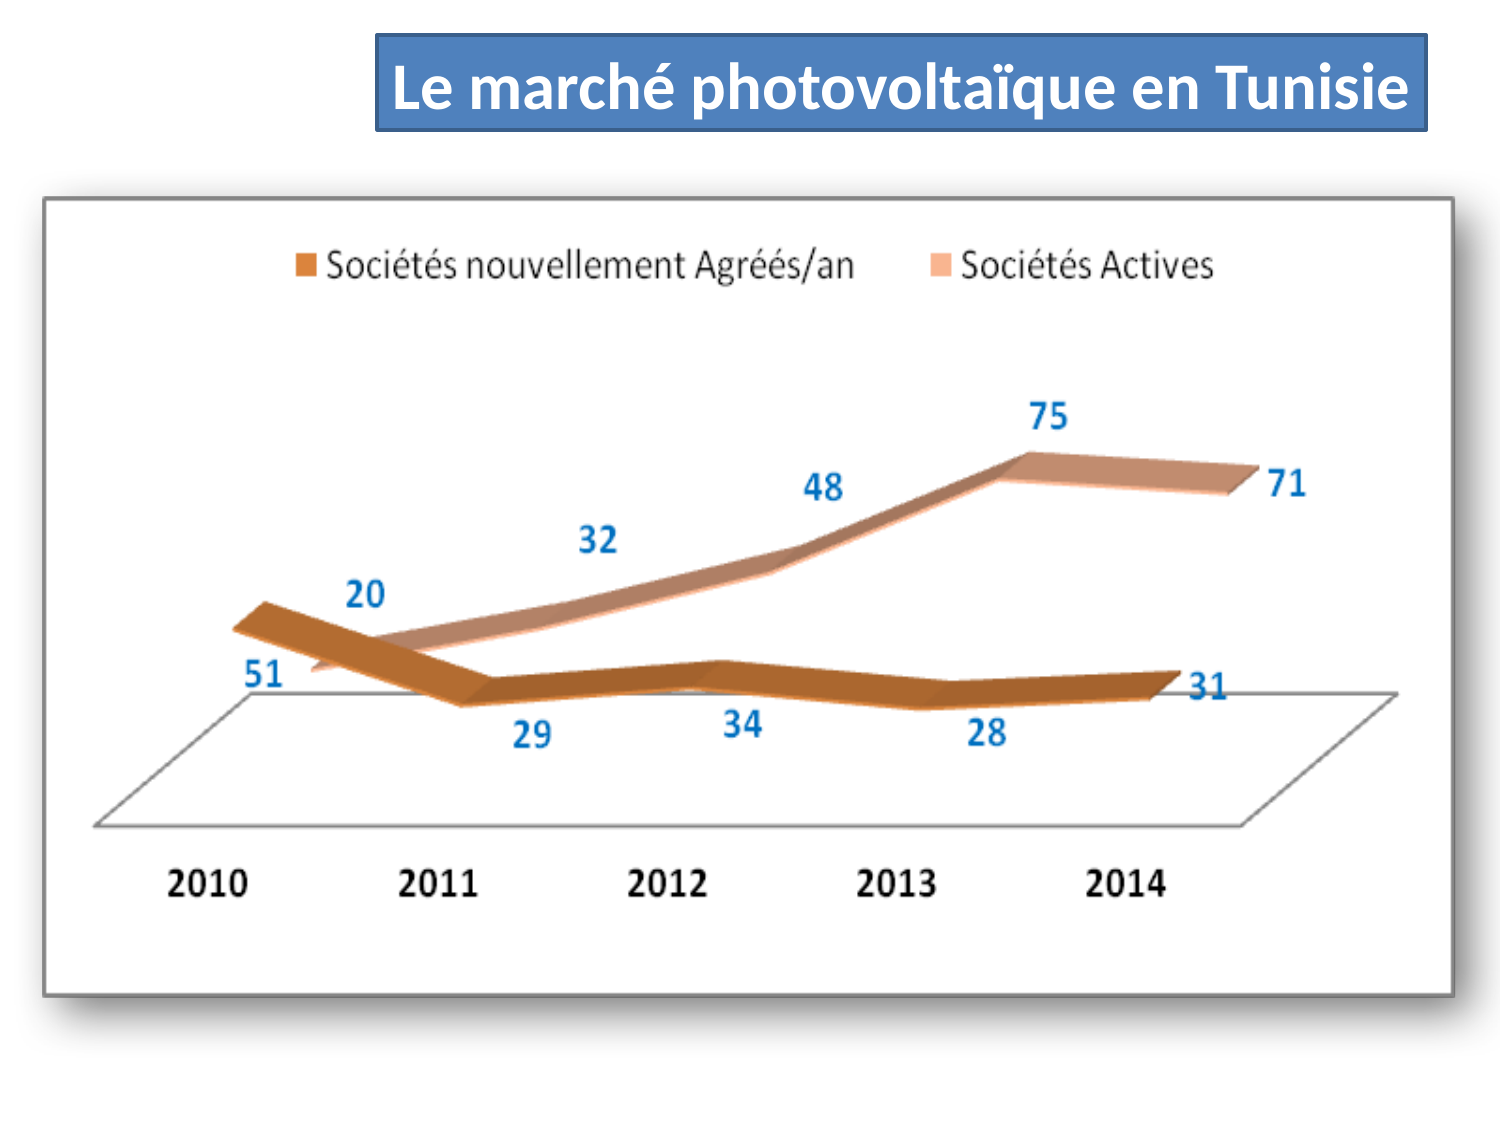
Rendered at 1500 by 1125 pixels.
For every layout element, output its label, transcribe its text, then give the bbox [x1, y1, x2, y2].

picture [40, 195, 1457, 1000]
text_box Le marché photovoltaïque en Tunisie [375, 33, 1428, 132]
